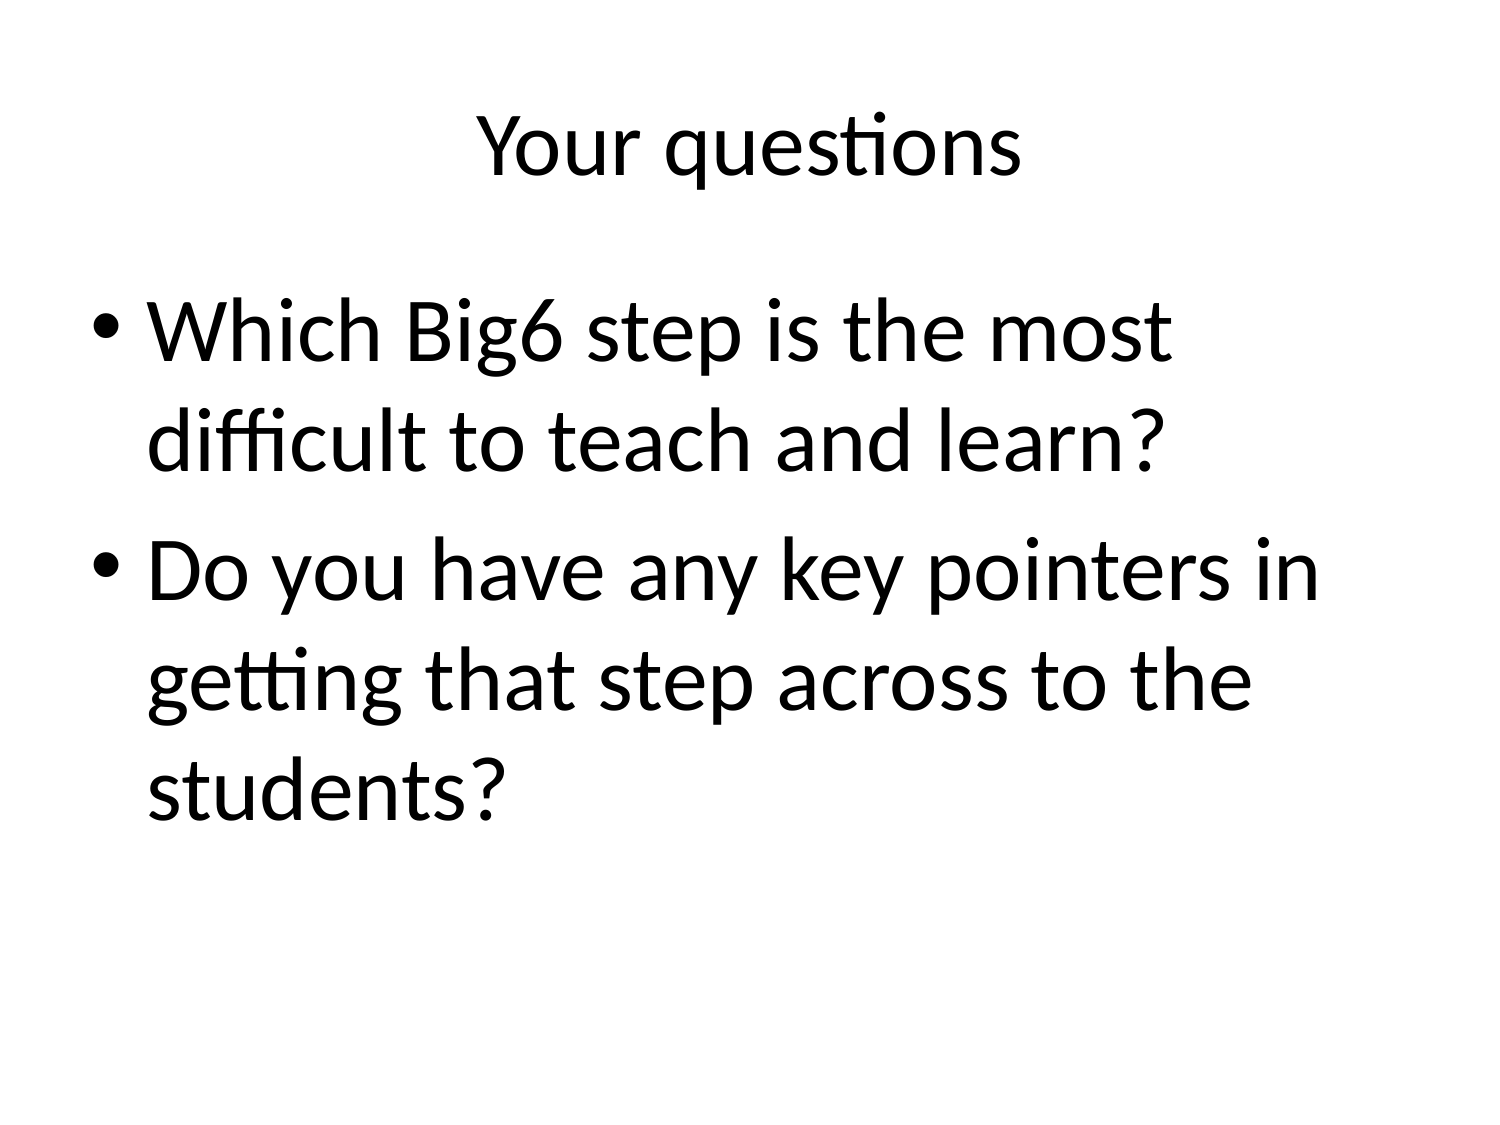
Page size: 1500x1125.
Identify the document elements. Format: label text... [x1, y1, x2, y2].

title Your questions [75, 45, 1425, 233]
list Which Big6 step is the most difficult to teach and learn? Do you have any key pointers in getting that step across to the students? [75, 262, 1425, 1005]
